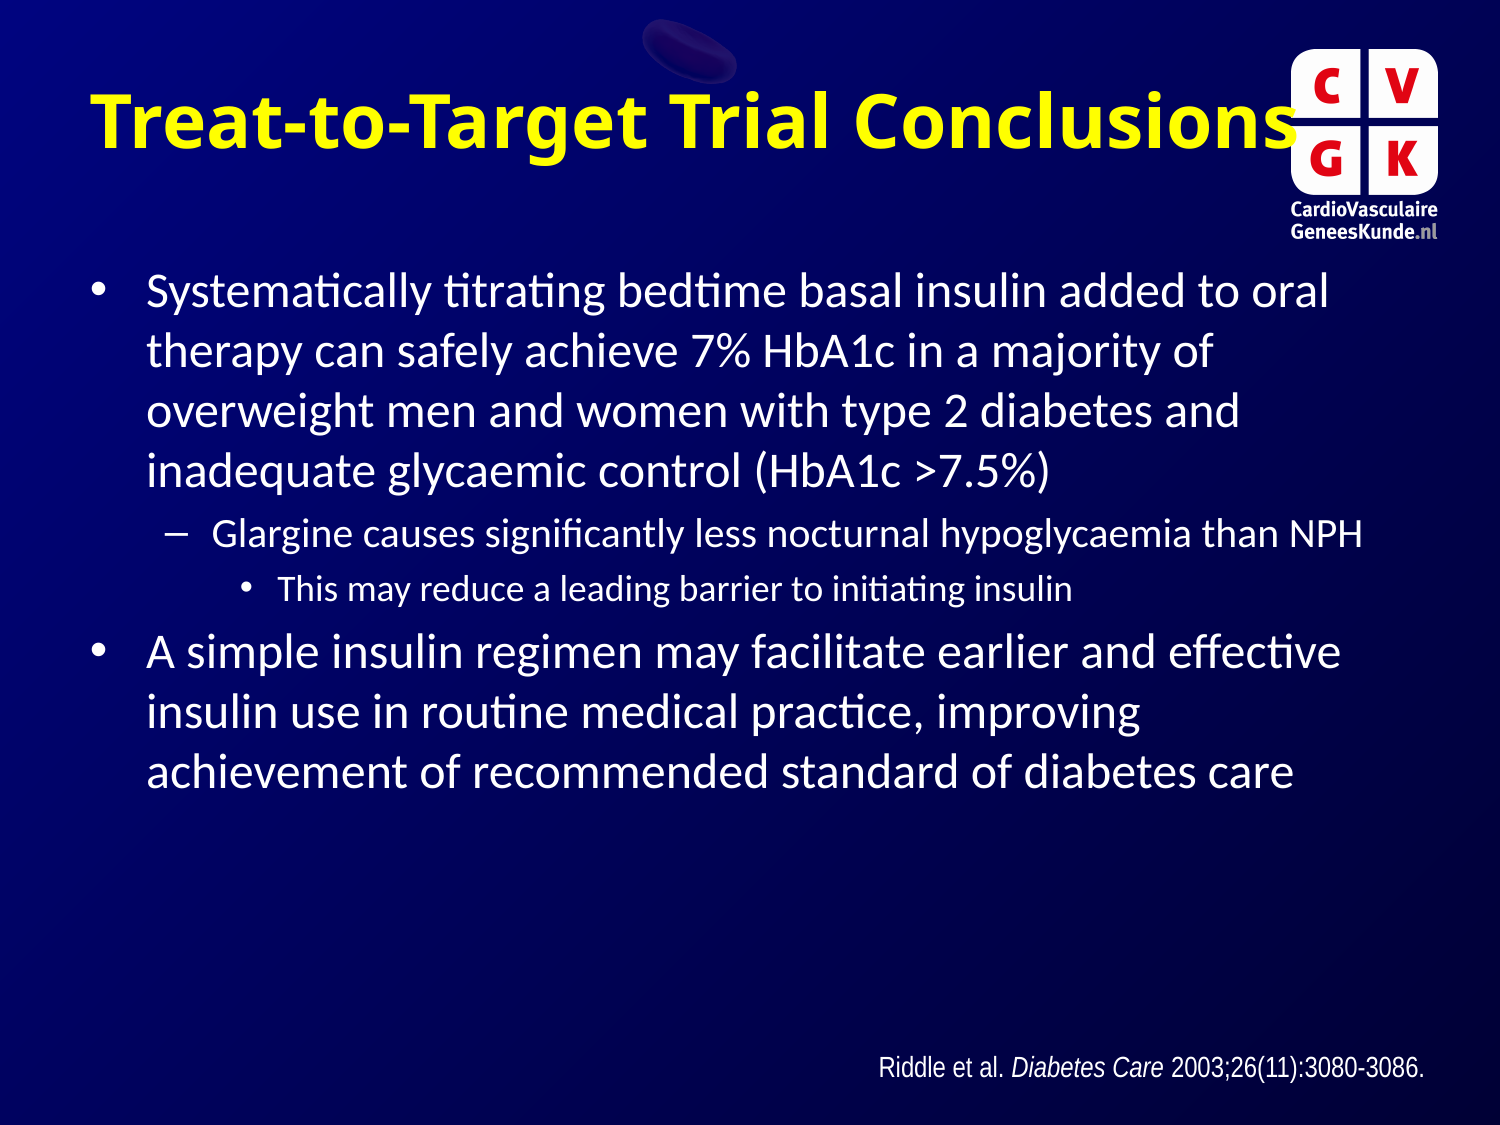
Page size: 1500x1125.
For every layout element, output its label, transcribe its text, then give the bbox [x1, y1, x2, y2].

text_box Riddle et al. Diabetes Care 2003;26(11):3080-3086. [826, 1040, 1441, 1091]
picture [1291, 49, 1438, 239]
list Systematically titrating bedtime basal insulin added to oral therapy can safely achieve 7% HbA1c in a majority of overweight men and women with type 2 diabetes and inadequate glycaemic control (HbA1c >7.5%) Glargine causes significantly less nocturnal hypoglycaemia than NPH This may reduce a leading barrier to initiating insulin A simple insulin regimen may facilitate earlier and effective insulin use in routine medical practice, improving achievement of recommended standard of diabetes care [75, 250, 1425, 1041]
text_box Treat-to-Target Trial Conclusions [74, 25, 1419, 213]
